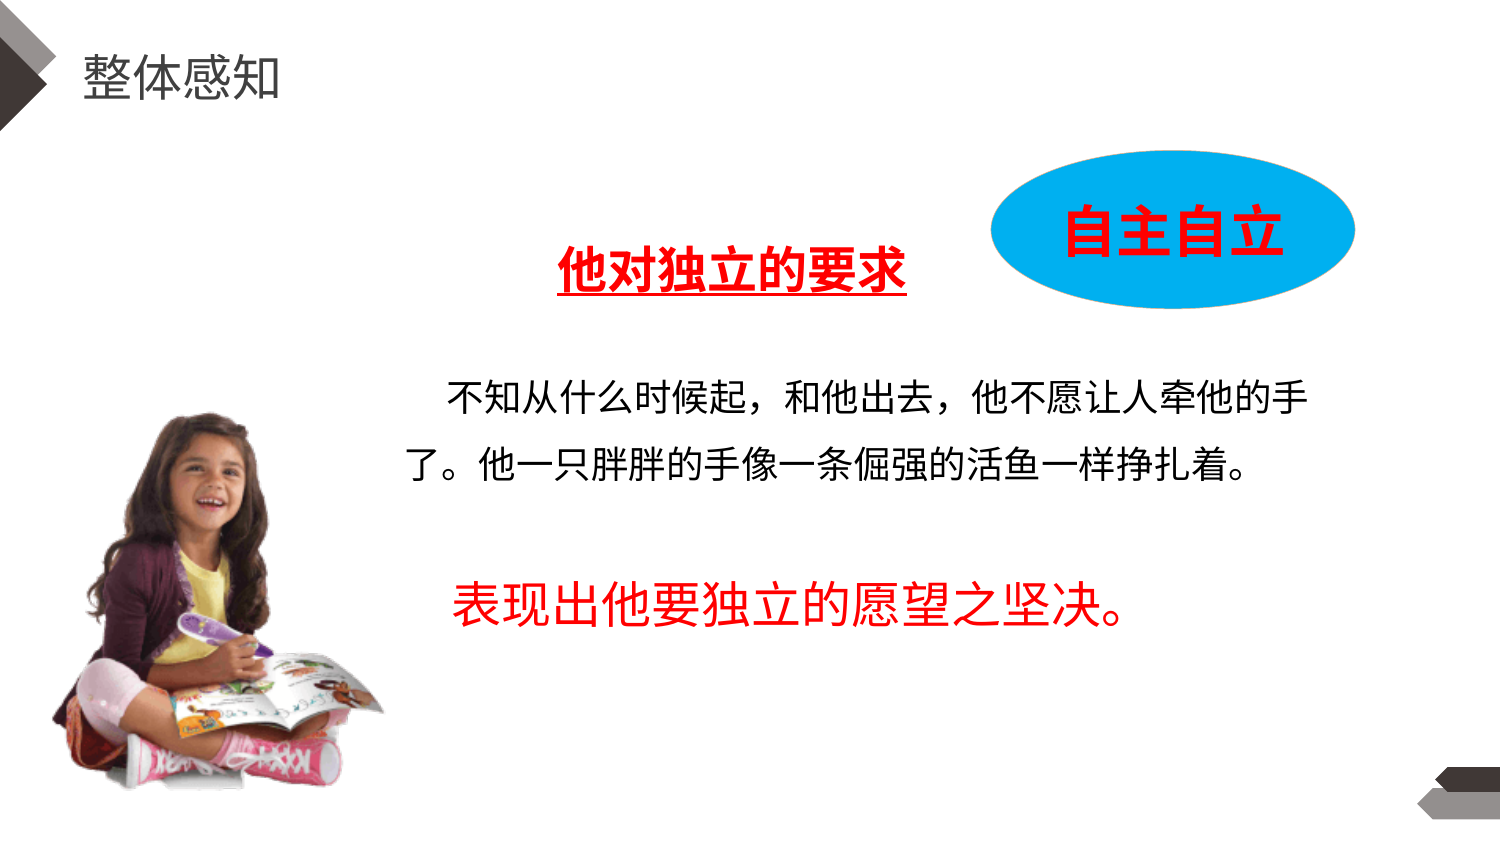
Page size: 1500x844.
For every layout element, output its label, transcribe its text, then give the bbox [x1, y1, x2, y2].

text_box 他对独立的要求 [545, 203, 962, 305]
text_box 不知从什么时候起，和他出去，他不愿让人牵他的手了。他一只胖胖的手像一条倔强的活鱼一样挣扎着。 [392, 345, 1351, 493]
text_box 自主自立 [989, 149, 1357, 310]
text_box 整体感知 [71, 40, 579, 113]
picture [0, 354, 439, 844]
text_box 表现出他要独立的愿望之坚决。 [439, 561, 1251, 639]
